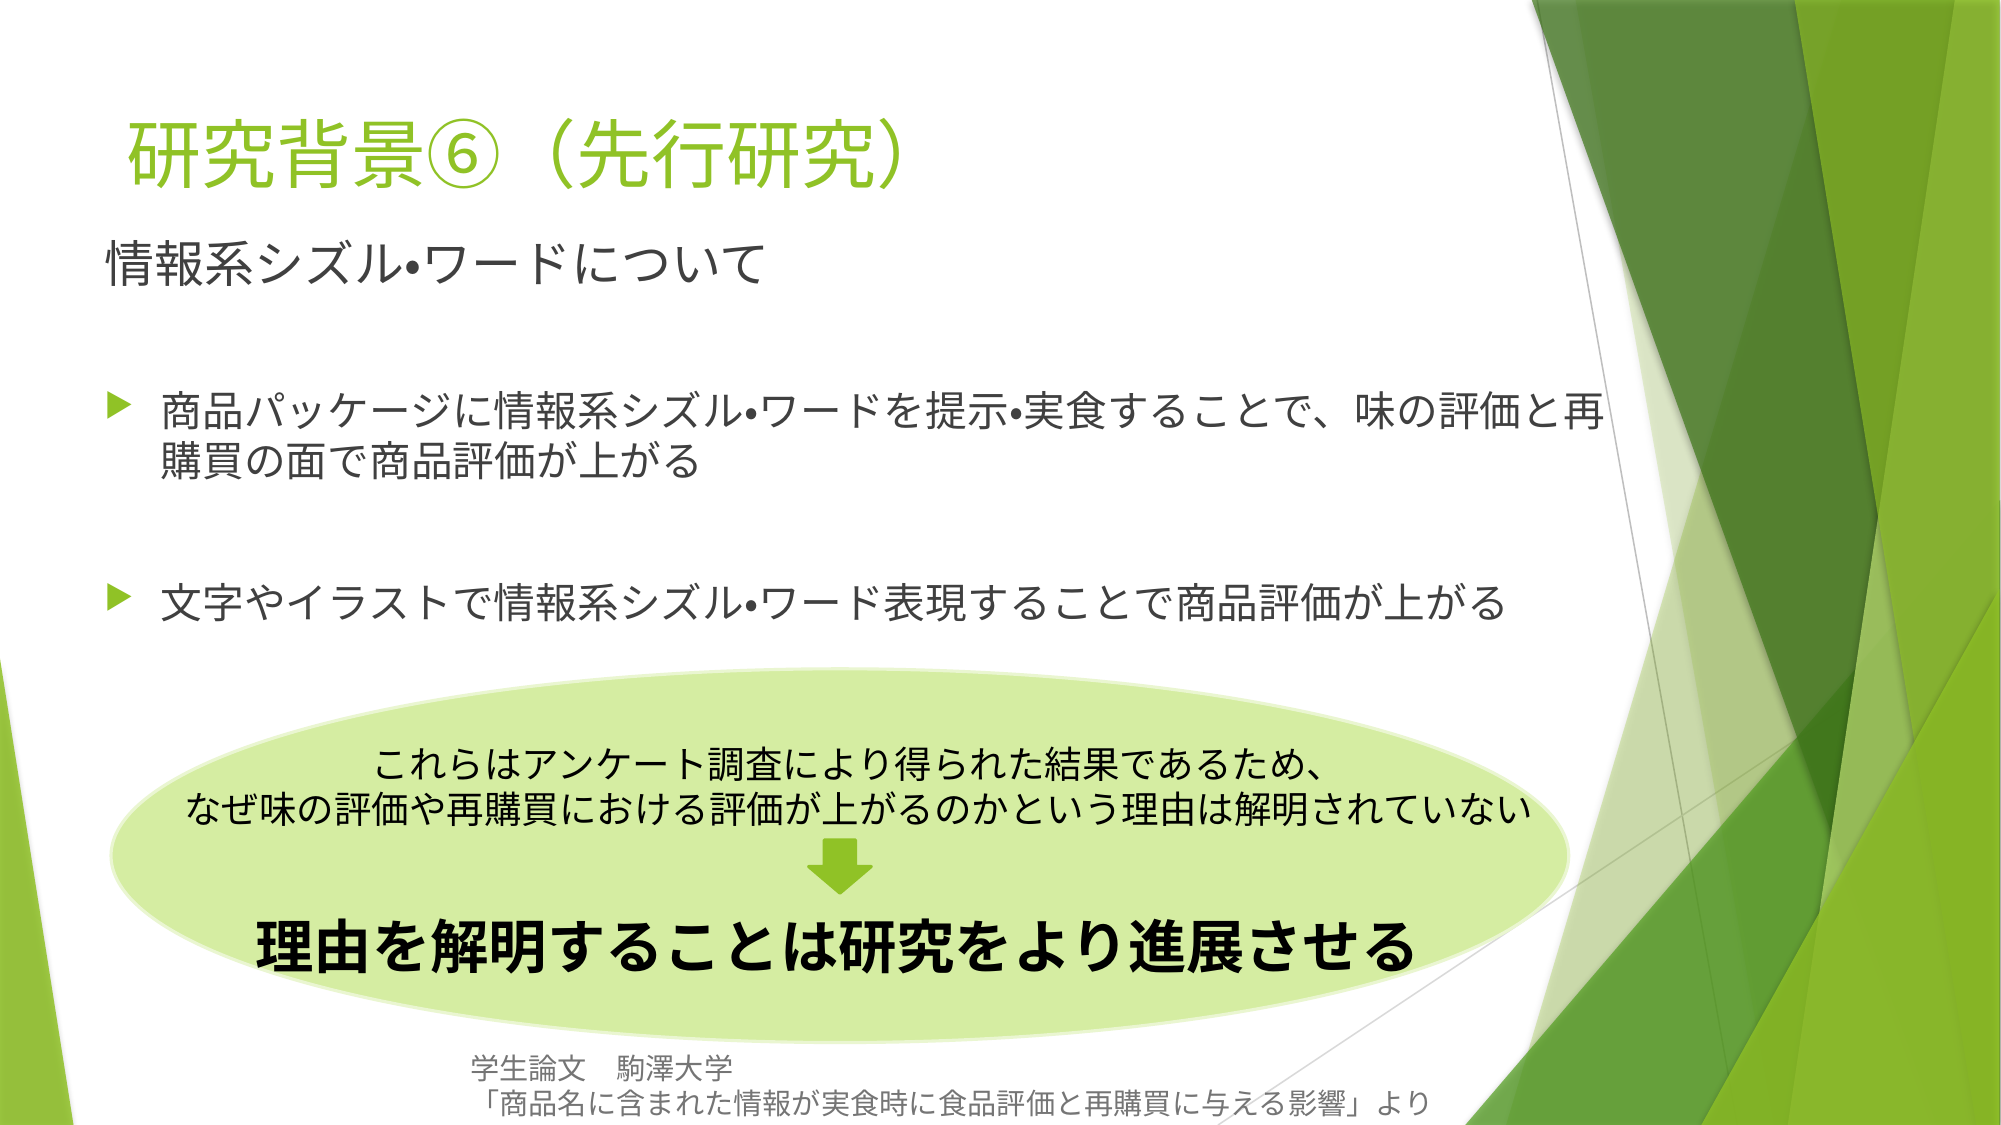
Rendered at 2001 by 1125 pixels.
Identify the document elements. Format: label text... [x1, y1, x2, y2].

text_box 学生論文 駒澤大学 「商品名に含まれた情報が実食時に食品評価と再購買に与える影響」より [455, 1042, 1666, 1125]
text_box [284, 667, 1396, 733]
title 研究背景⑥（先行研究） [111, 99, 1522, 225]
text_box 理由を解明することは研究をより進展させる [241, 902, 1481, 988]
text_box [807, 838, 873, 895]
text_box これらはアンケート調査により得られた結果であるため、 なぜ味の評価や再購買における評価が上がるのかという理由は解明されていない [169, 733, 1552, 839]
text_box [319, 988, 1361, 1045]
list 情報系シズル・ワードについて 商品パッケージに情報系シズル・ワードを提示・実食することで、味の評価と再購買の面で商品評価が上がる 文字やイラストで情報系シズル・ワード表現することで商品評価が上がる [89, 225, 1657, 862]
text_box [109, 780, 1571, 964]
